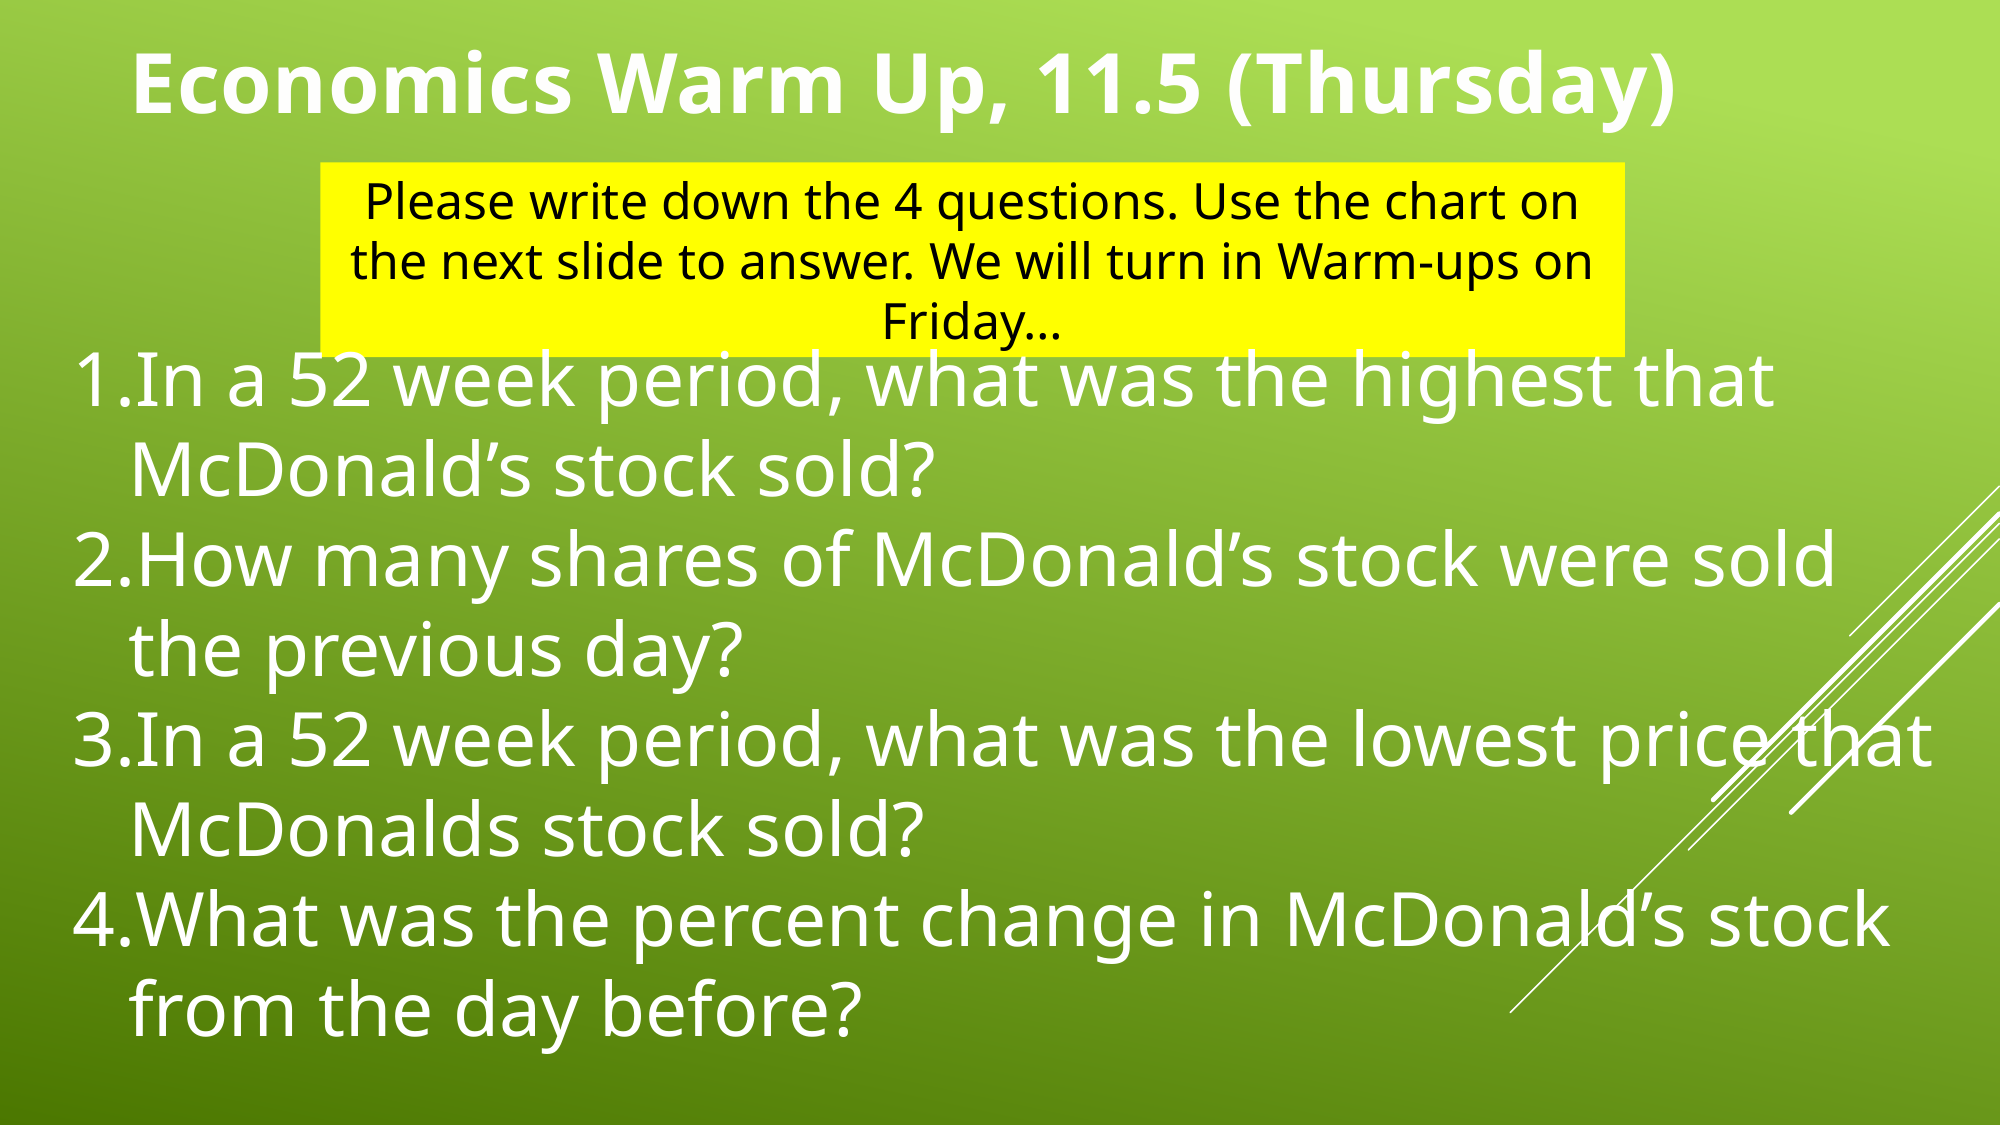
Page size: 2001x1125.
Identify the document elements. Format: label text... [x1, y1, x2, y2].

text_box Economics Warm Up, 11.5 (Thursday) [118, 24, 1858, 137]
text_box In a 52 week period, what was the highest that McDonald’s stock sold? How many shares of McDonald’s stock were sold the previous day? In a 52 week period, what was the lowest price that McDonalds stock sold? What was the percent change in McDonald’s stock from the day before? [57, 323, 1967, 1125]
text_box Please write down the 4 questions. Use the chart on the next slide to answer. We will turn in Warm-ups on Friday… [320, 162, 1625, 323]
